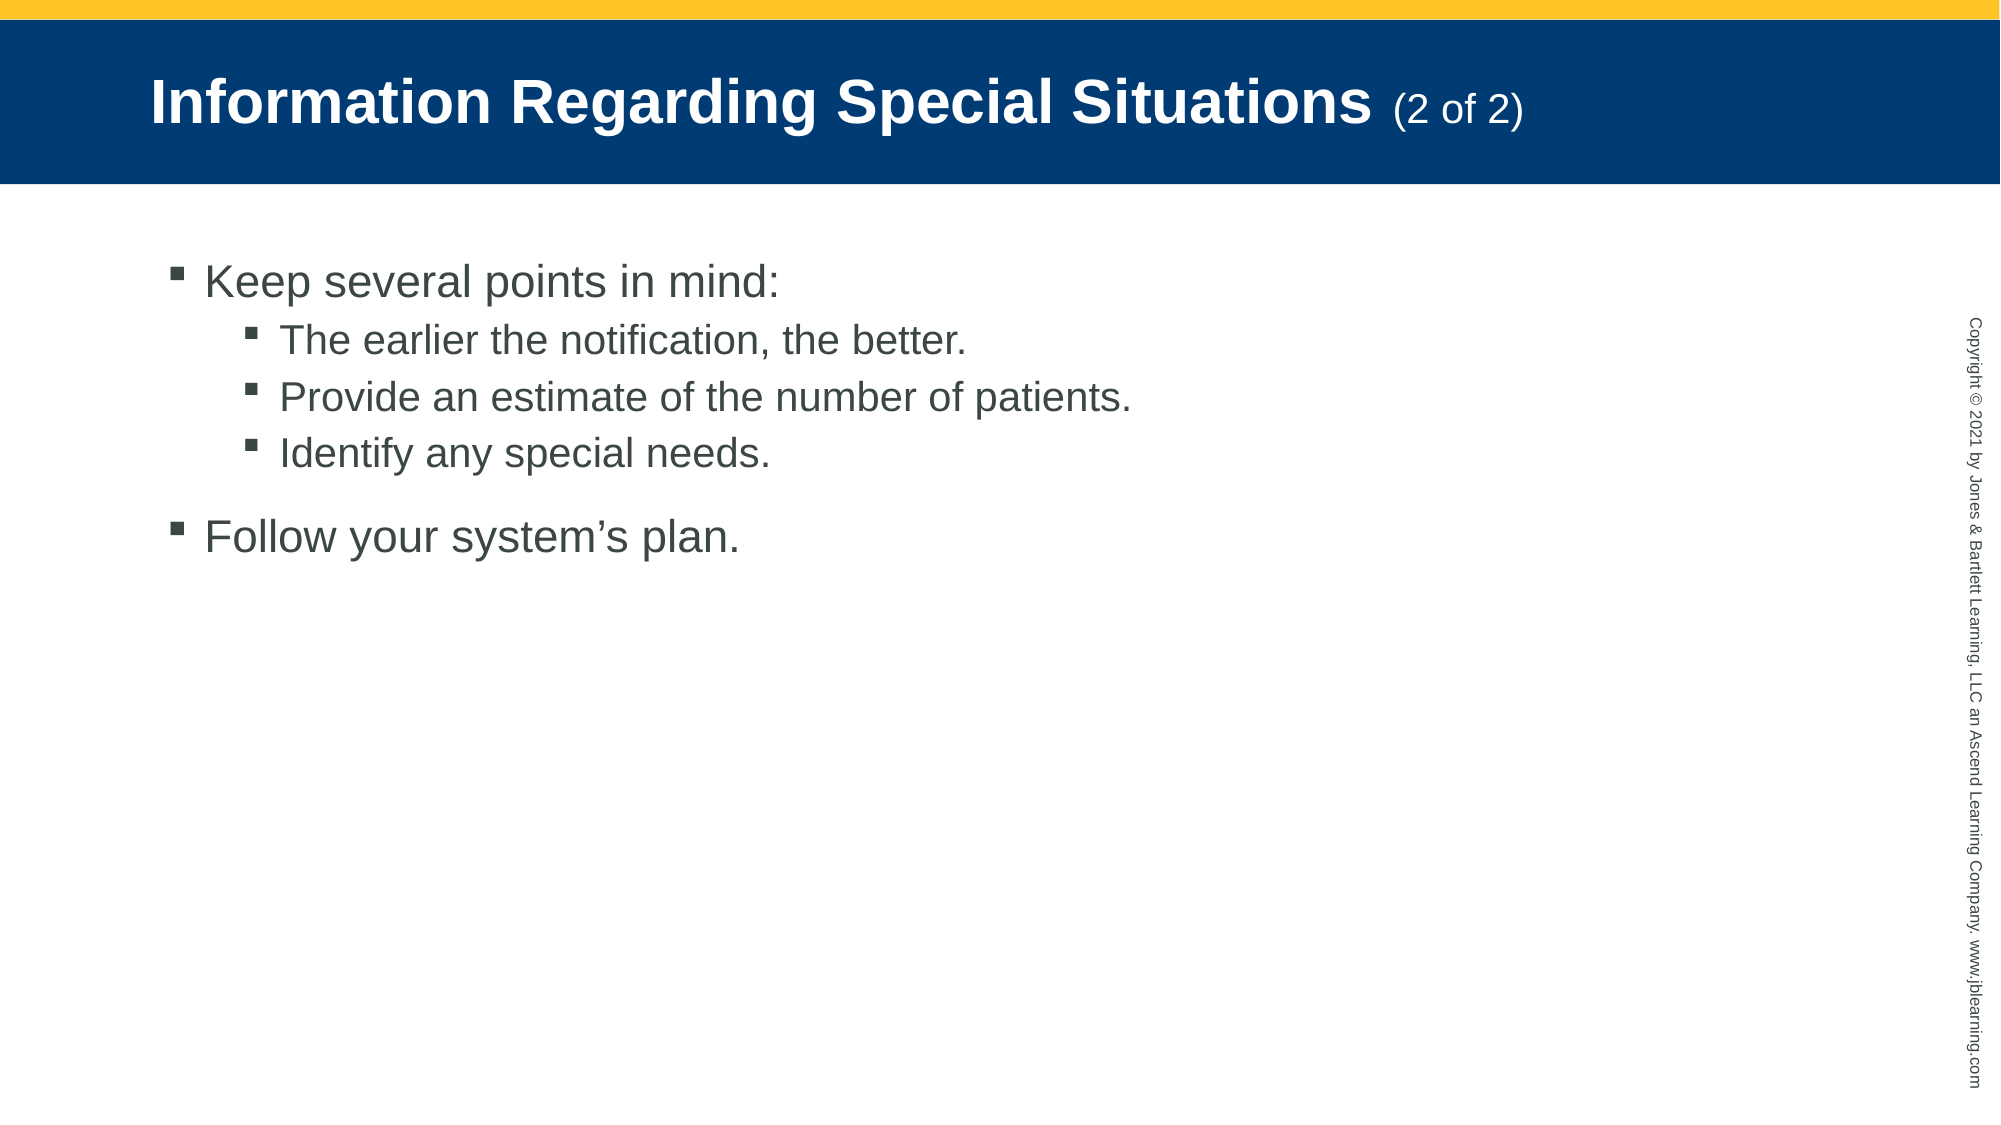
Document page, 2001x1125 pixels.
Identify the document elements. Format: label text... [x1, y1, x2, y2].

title Information Regarding Special Situations (2 of 2) [0, 19, 2000, 185]
list Keep several points in mind: The earlier the notification, the better. Provide an estimate of the number of patients. Identify any special needs. Follow your system’s plan. [151, 244, 1840, 1016]
